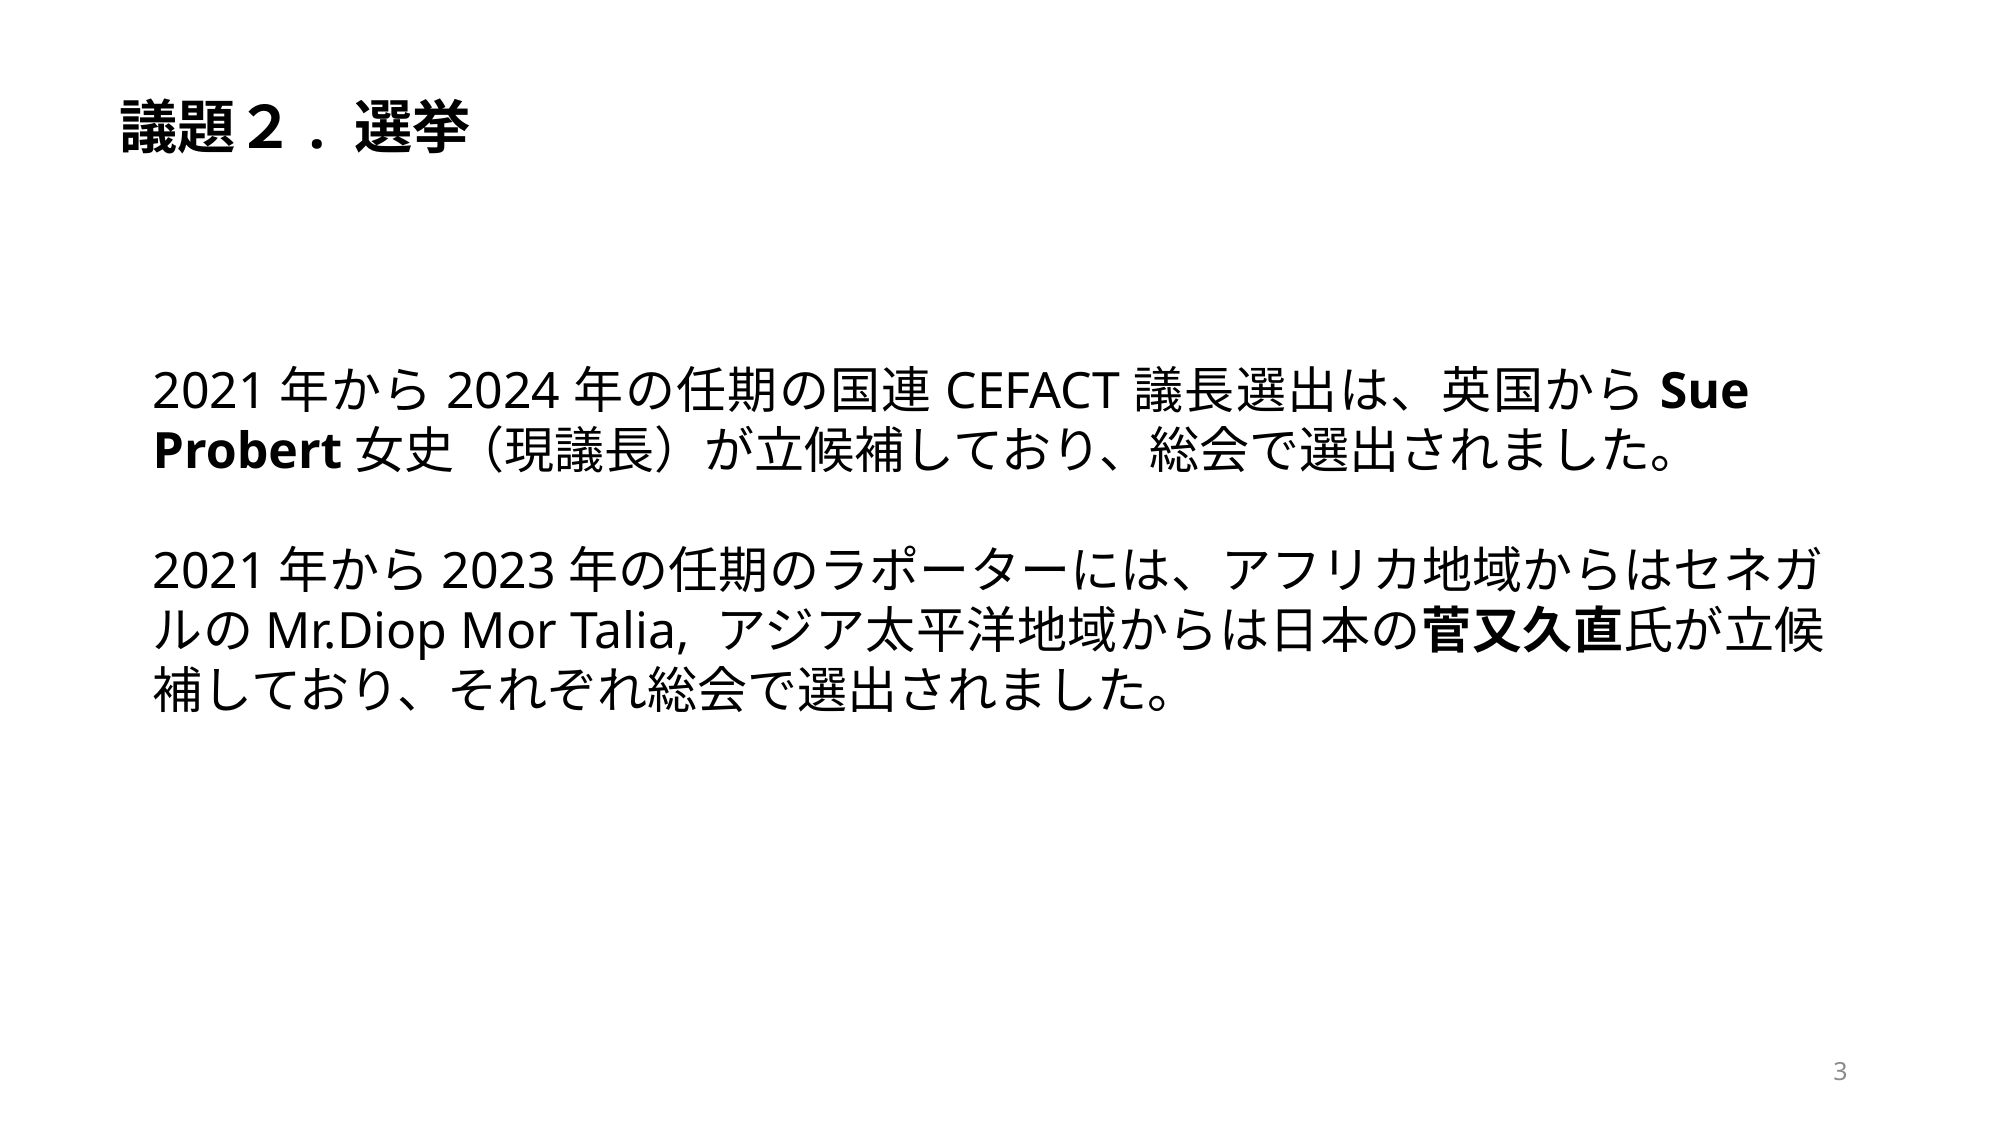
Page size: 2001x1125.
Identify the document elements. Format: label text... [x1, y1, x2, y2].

text_box 2021年から2024年の任期の国連CEFACT議長選出は、英国からSue Probert女史（現議長）が立候補しており、総会で選出されました。 2021年から2023年の任期のラポーターには、アフリカ地域からはセネガルのMr.Diop Mor Talia, アジア太平洋地域からは日本の菅又久直氏が立候補しており、それぞれ総会で選出されました。 [137, 350, 1840, 726]
text_box 議題２. 選挙 [105, 82, 573, 168]
slide_number 3 [1412, 1042, 1863, 1103]
